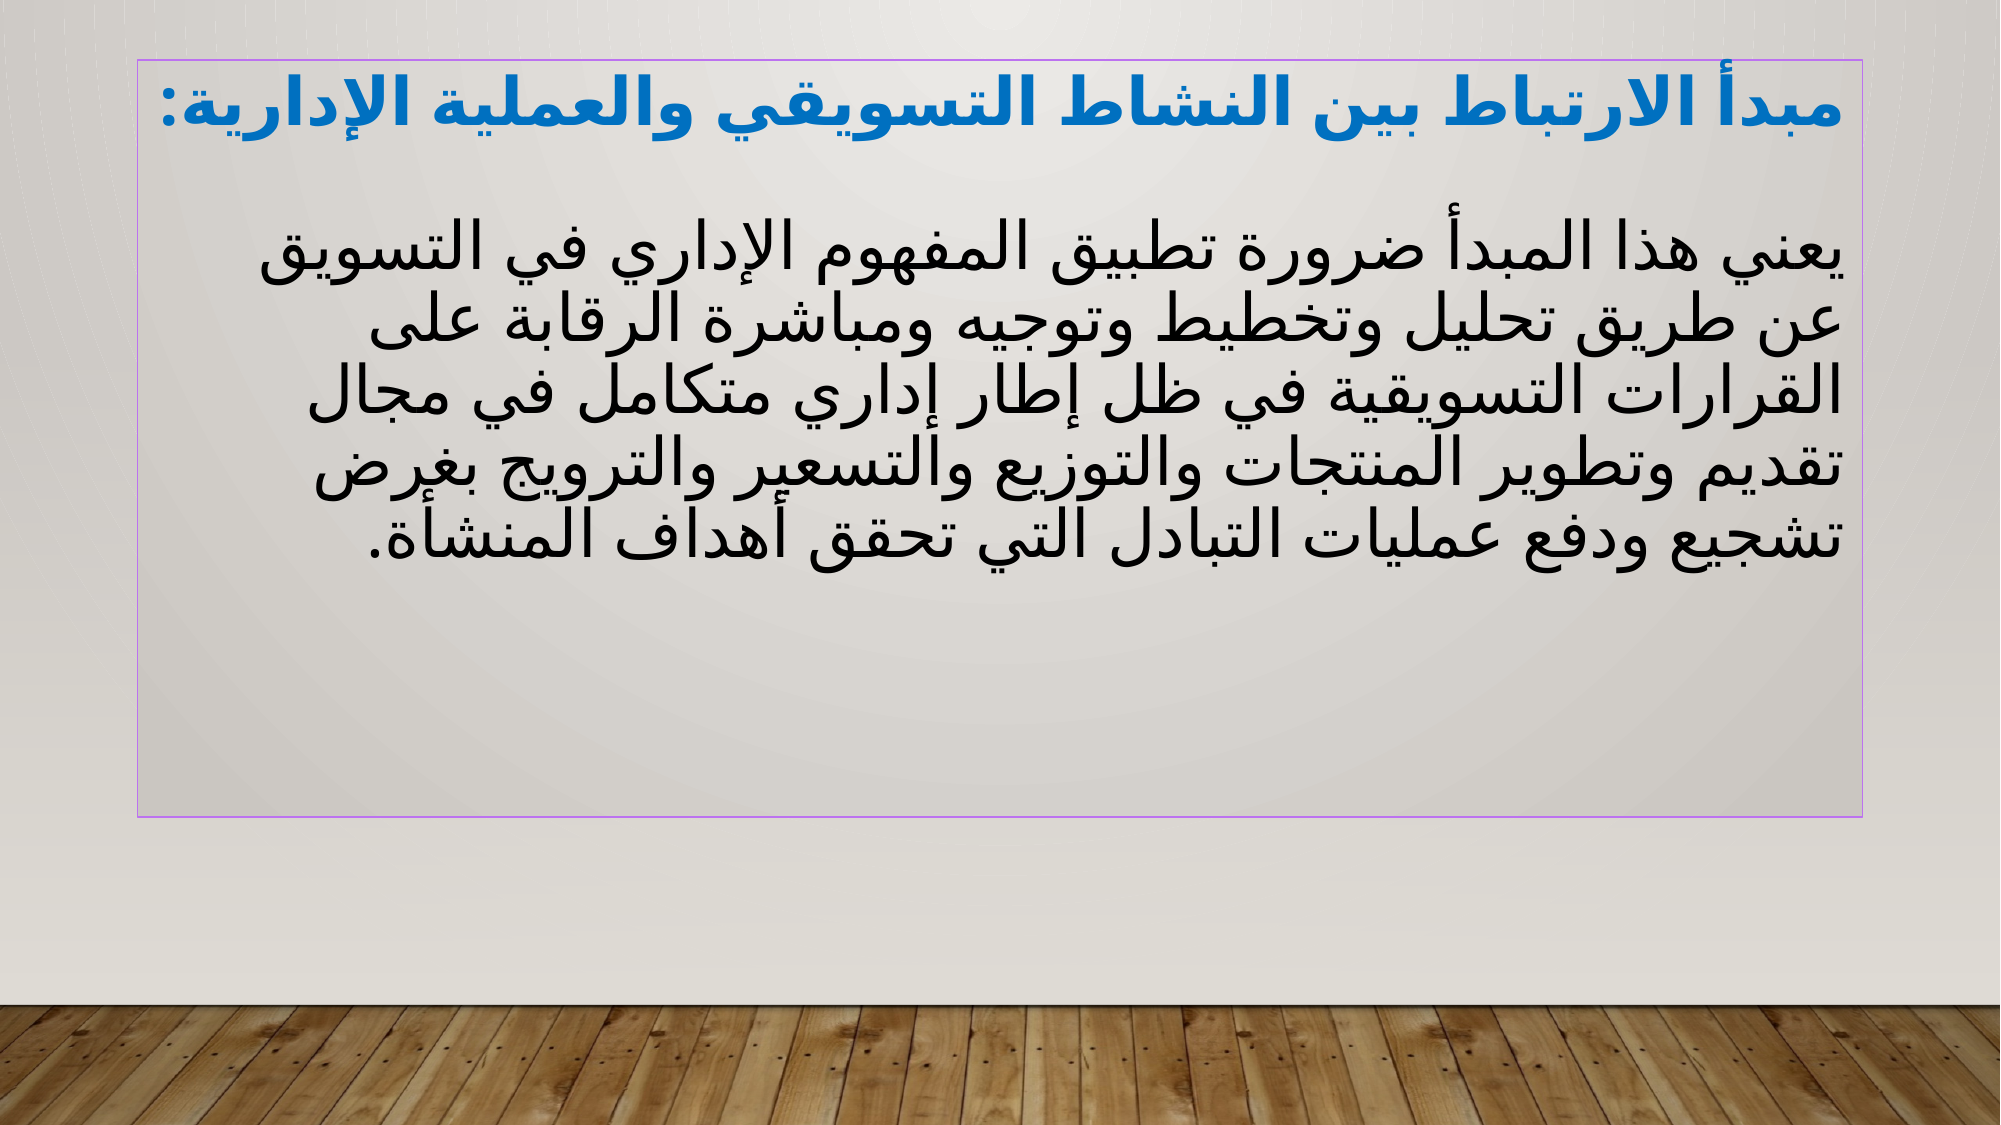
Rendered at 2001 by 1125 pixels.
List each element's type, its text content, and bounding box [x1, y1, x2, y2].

title مبدأ الارتباط بين النشاط التسويقي والعملية الإدارية: يعني هذا المبدأ ضرورة تطبيق المفهوم الإداري في التسويق عن طريق تحليل وتخطيط وتوجيه ومباشرة الرقابة على القرارات التسويقية في ظل إطار إداري متكامل في مجال تقديم وتطوير المنتجات والتوزيع والتسعير والترويج بغرض تشجيع ودفع عمليات التبادل التي تحقق أهداف المنشأة. [137, 59, 1863, 818]
picture [0, 1005, 2000, 1125]
